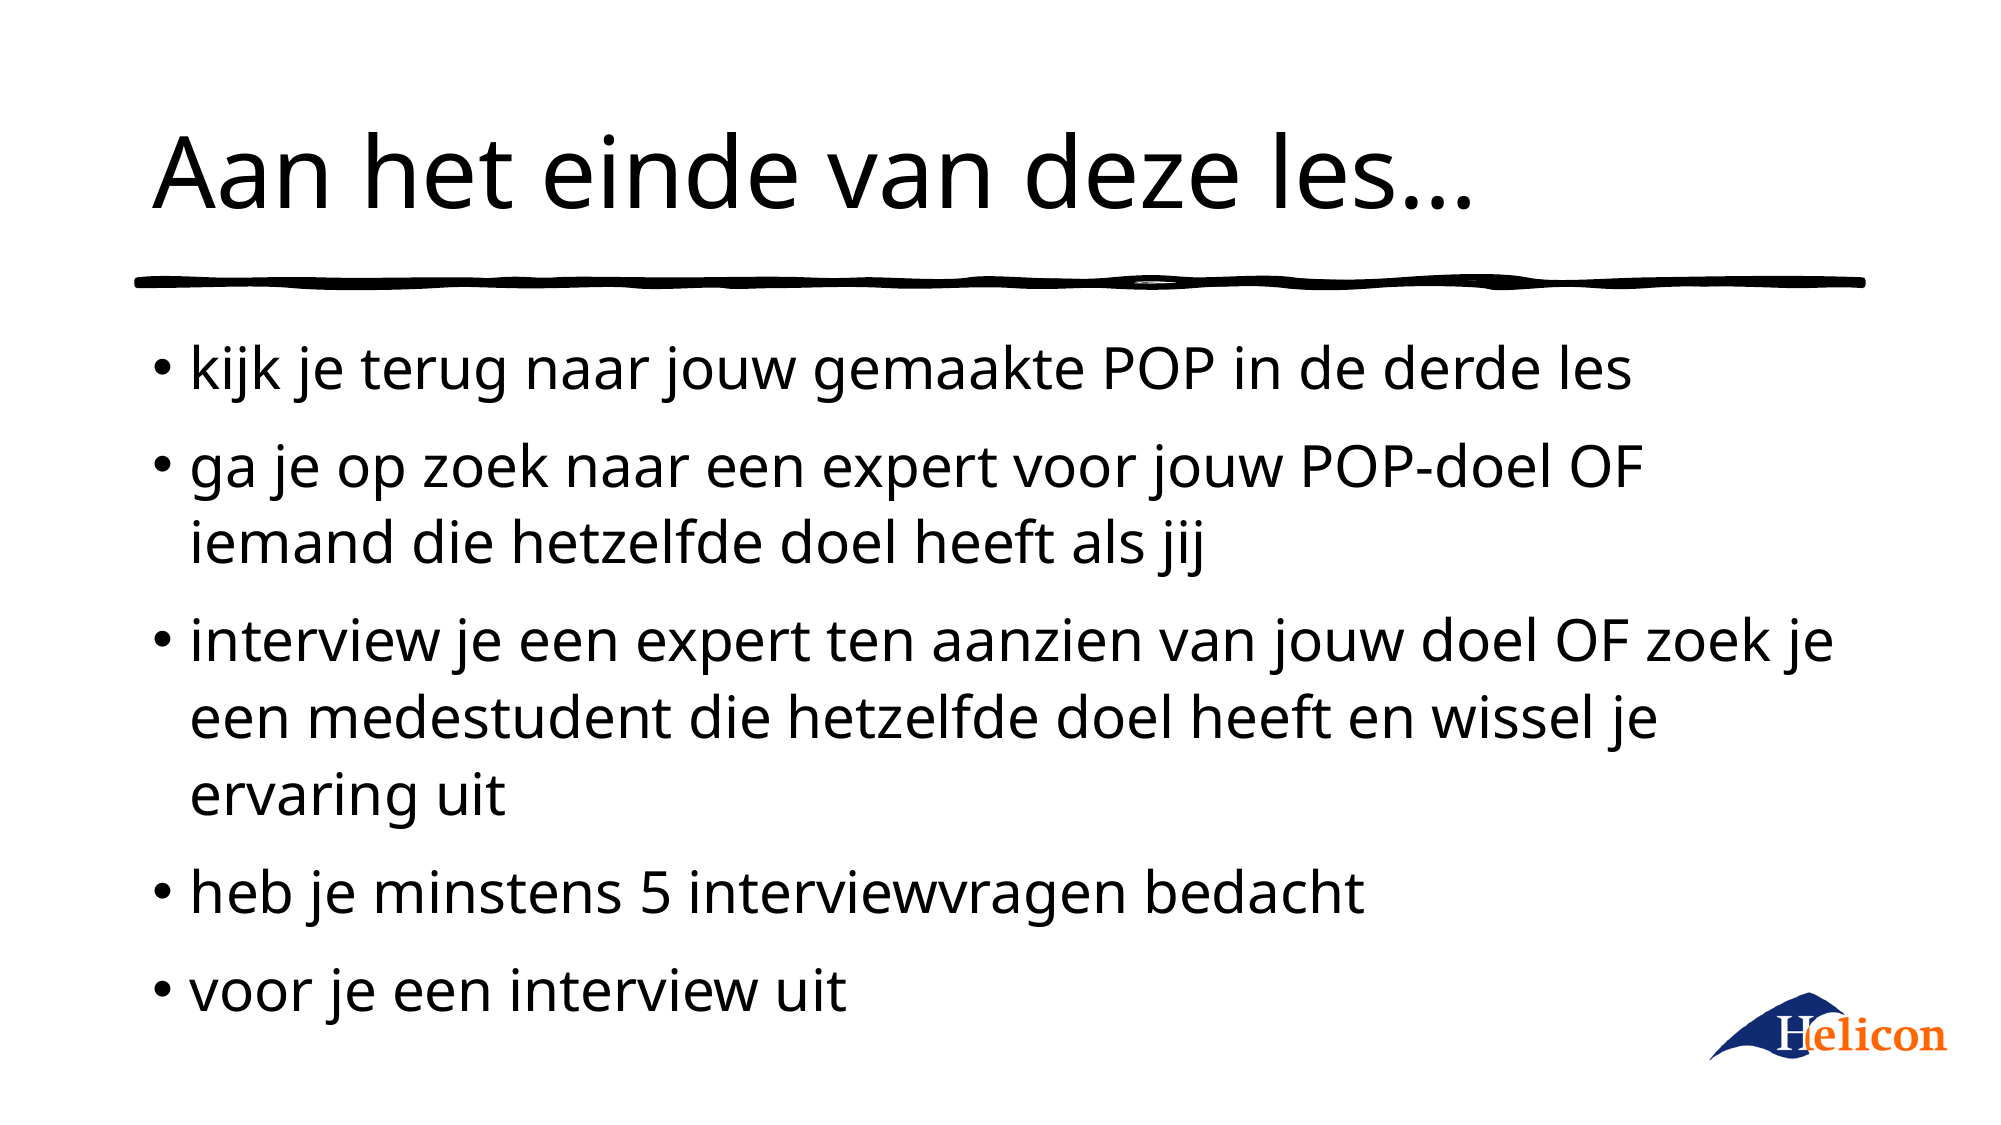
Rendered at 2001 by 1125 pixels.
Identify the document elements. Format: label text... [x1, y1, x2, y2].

list kijk je terug naar jouw gemaakte POP in de derde les ga je op zoek naar een expert voor jouw POP-doel OF iemand die hetzelfde doel heeft als jij interview je een expert ten aanzien van jouw doel OF zoek je een medestudent die hetzelfde doel heeft en wissel je ervaring uit heb je minstens 5 interviewvragen bedacht voor je een interview uit [137, 316, 1863, 1014]
title Aan het einde van deze les… [137, 59, 1863, 278]
picture [1671, 952, 2000, 1125]
